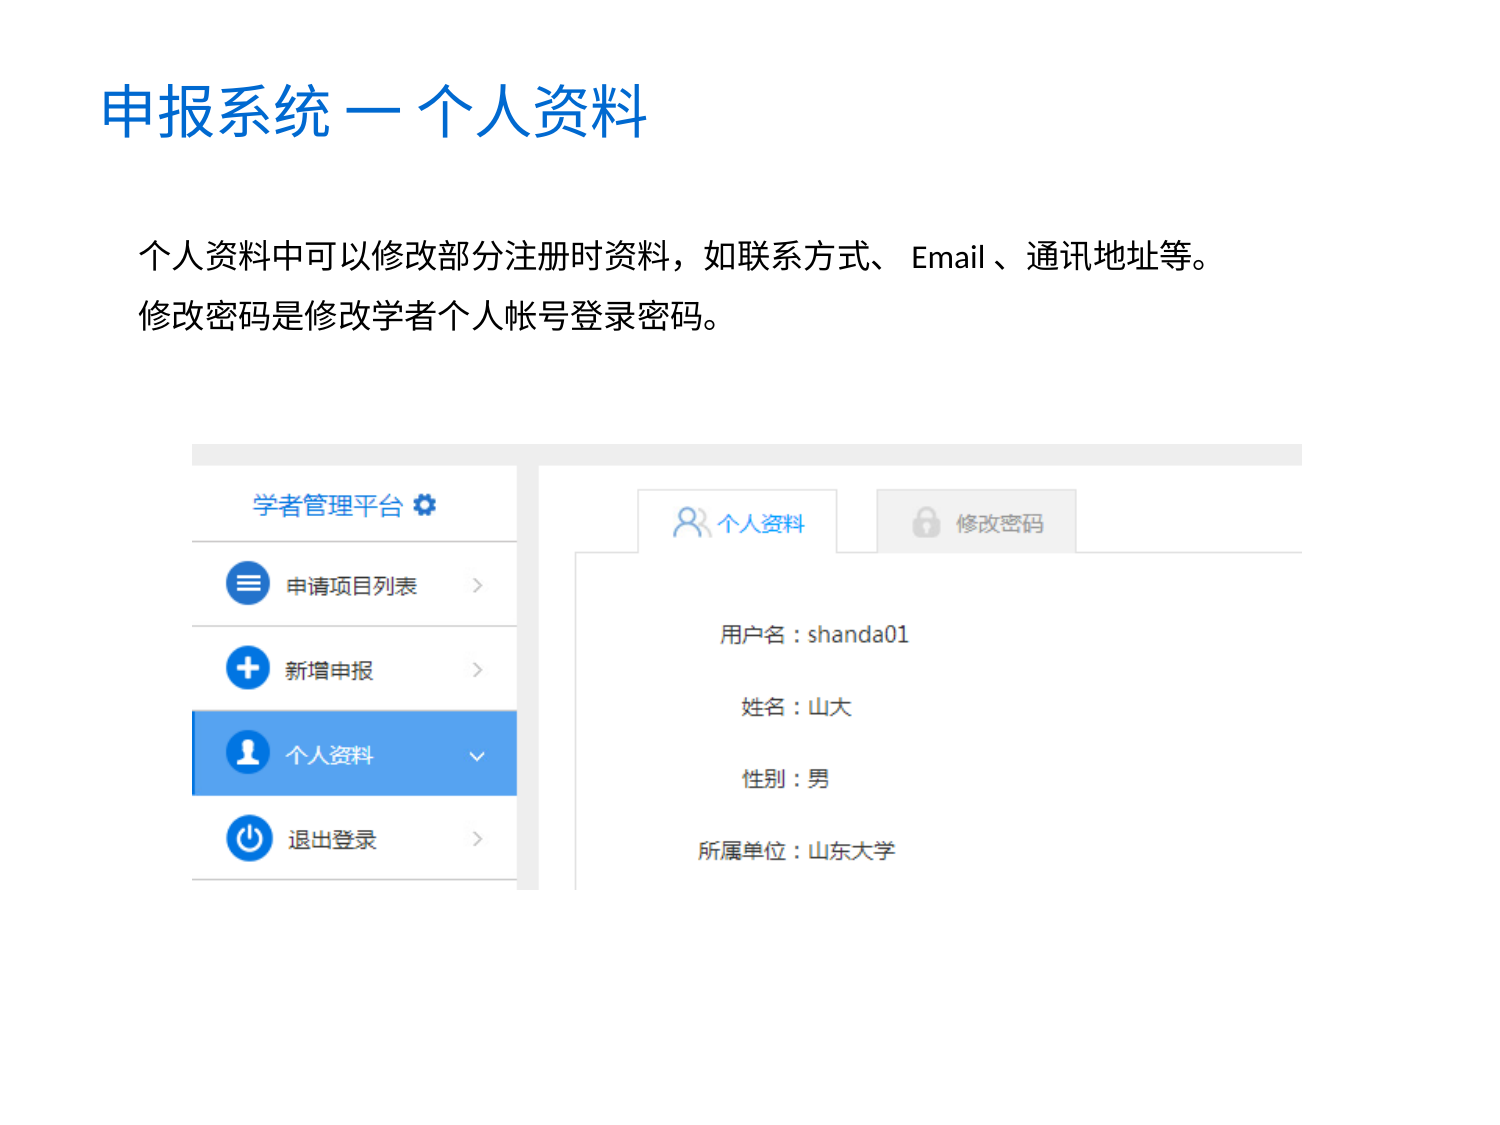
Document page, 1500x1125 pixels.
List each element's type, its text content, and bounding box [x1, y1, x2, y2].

text_box 申报系统 一 个人资料 [84, 67, 665, 153]
picture [191, 444, 1302, 890]
text_box 个人资料中可以修改部分注册时资料，如联系方式、Email、通讯地址等。 修改密码是修改学者个人帐号登录密码。 [123, 208, 1412, 343]
